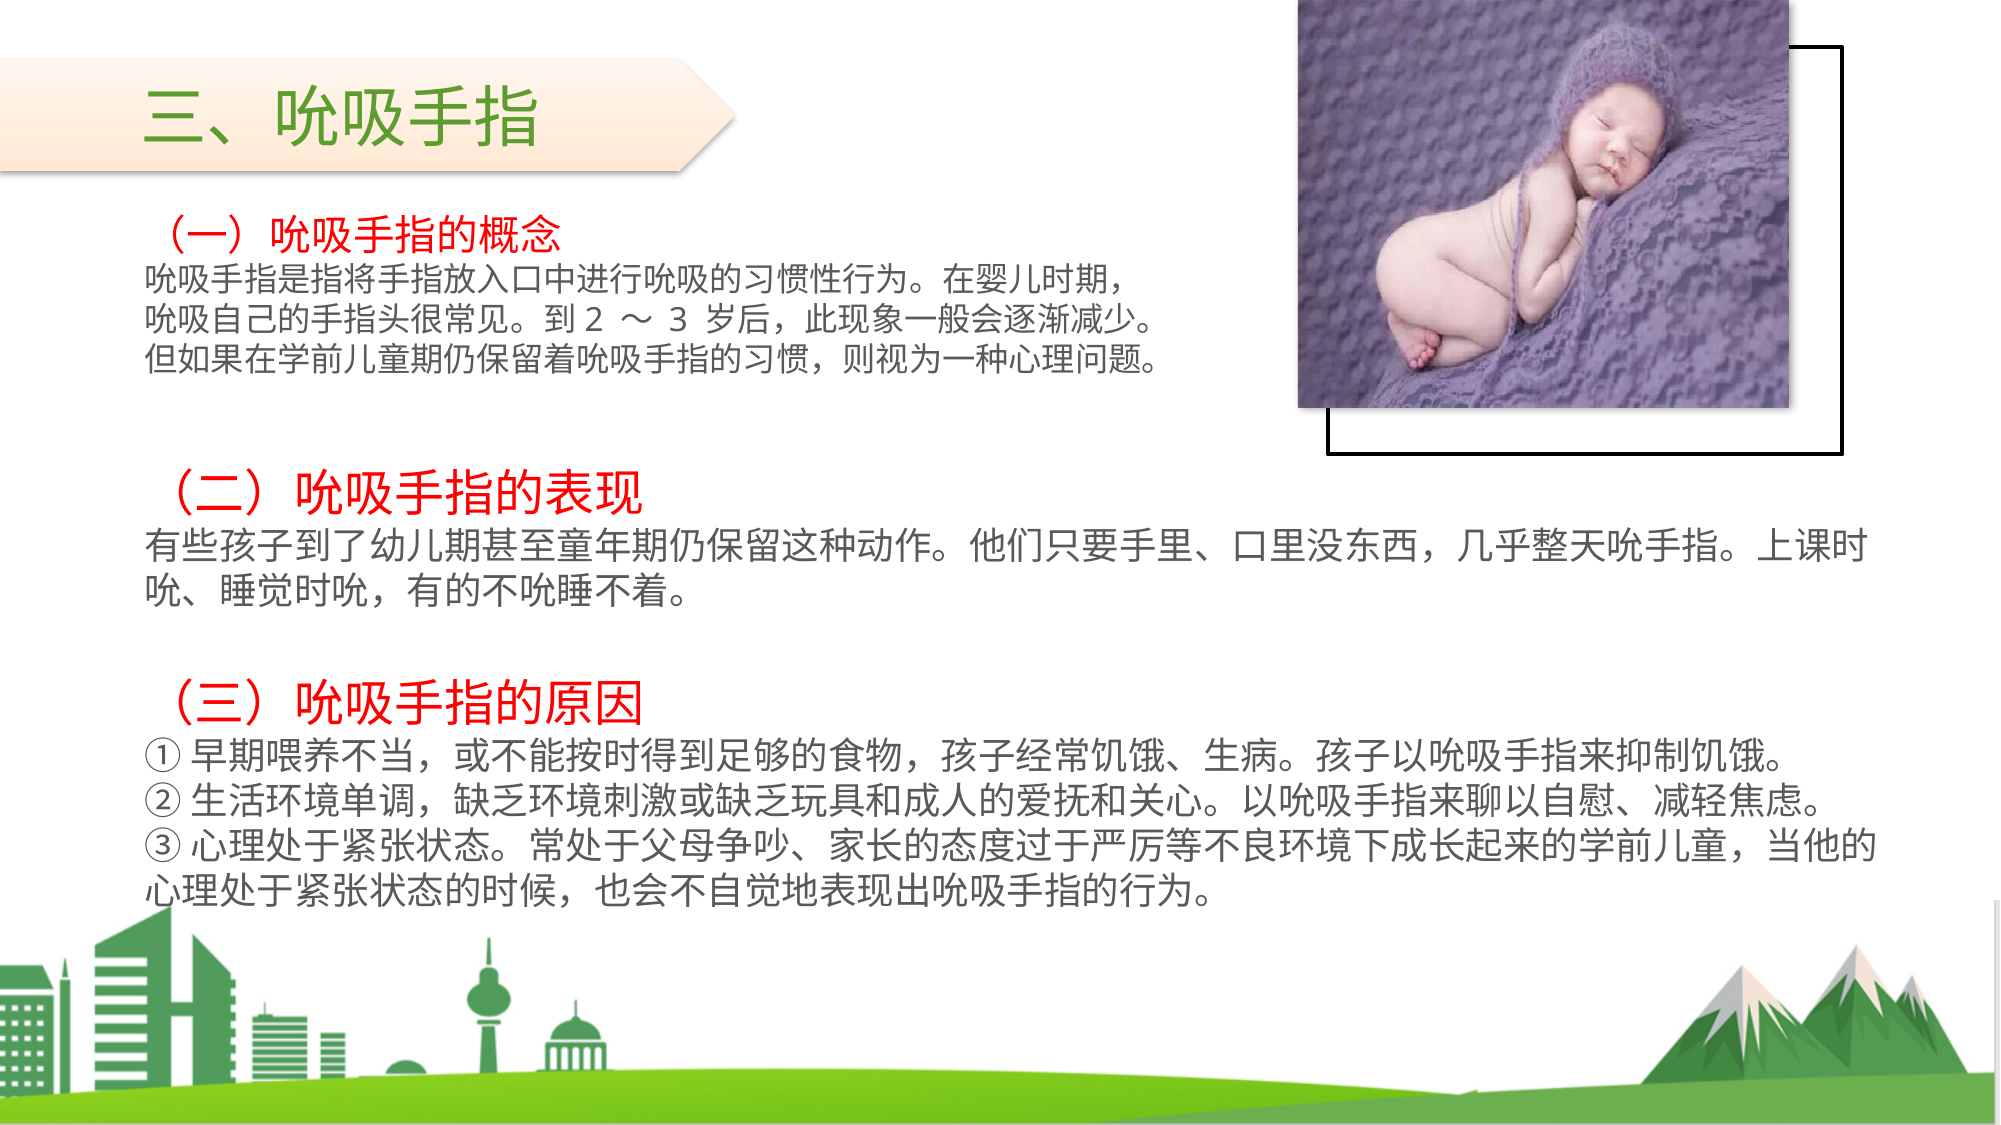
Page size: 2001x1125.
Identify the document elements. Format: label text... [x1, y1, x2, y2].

text_box 三、吮吸手指 [126, 68, 1273, 163]
picture [0, 900, 2000, 1125]
text_box （一）吮吸手指的概念 吮吸手指是指将手指放入口中进行吮吸的习惯性行为。在婴儿时期，吮吸自己的手指头很常见。到2 ～ 3 岁后，此现象一般会逐渐减少。但如果在学前儿童期仍保留着吮吸手指的习惯，则视为一种心理问题。 [129, 201, 1189, 454]
text_box [1326, 45, 1844, 454]
text_box （二）吮吸手指的表现 有些孩子到了幼儿期甚至童年期仍保留这种动作。他们只要手里、口里没东西，几乎整天吮手指。上课时吮、睡觉时吮，有的不吮睡不着。 （三）吮吸手指的原因 ①早期喂养不当，或不能按时得到足够的食物，孩子经常饥饿、生病。孩子以吮吸手指来抑制饥饿。 ②生活环境单调，缺乏环境刺激或缺乏玩具和成人的爱抚和关心。以吮吸手指来聊以自慰、减轻焦虑。 ③心理处于紧张状态。常处于父母争吵、家长的态度过于严厉等不良环境下成长起来的学前儿童，当他的心理处于紧张状态的时候，也会不自觉地表现出吮吸手指的行为。 [129, 454, 1913, 897]
text_box [0, 59, 689, 172]
text_box [1296, 0, 1791, 409]
